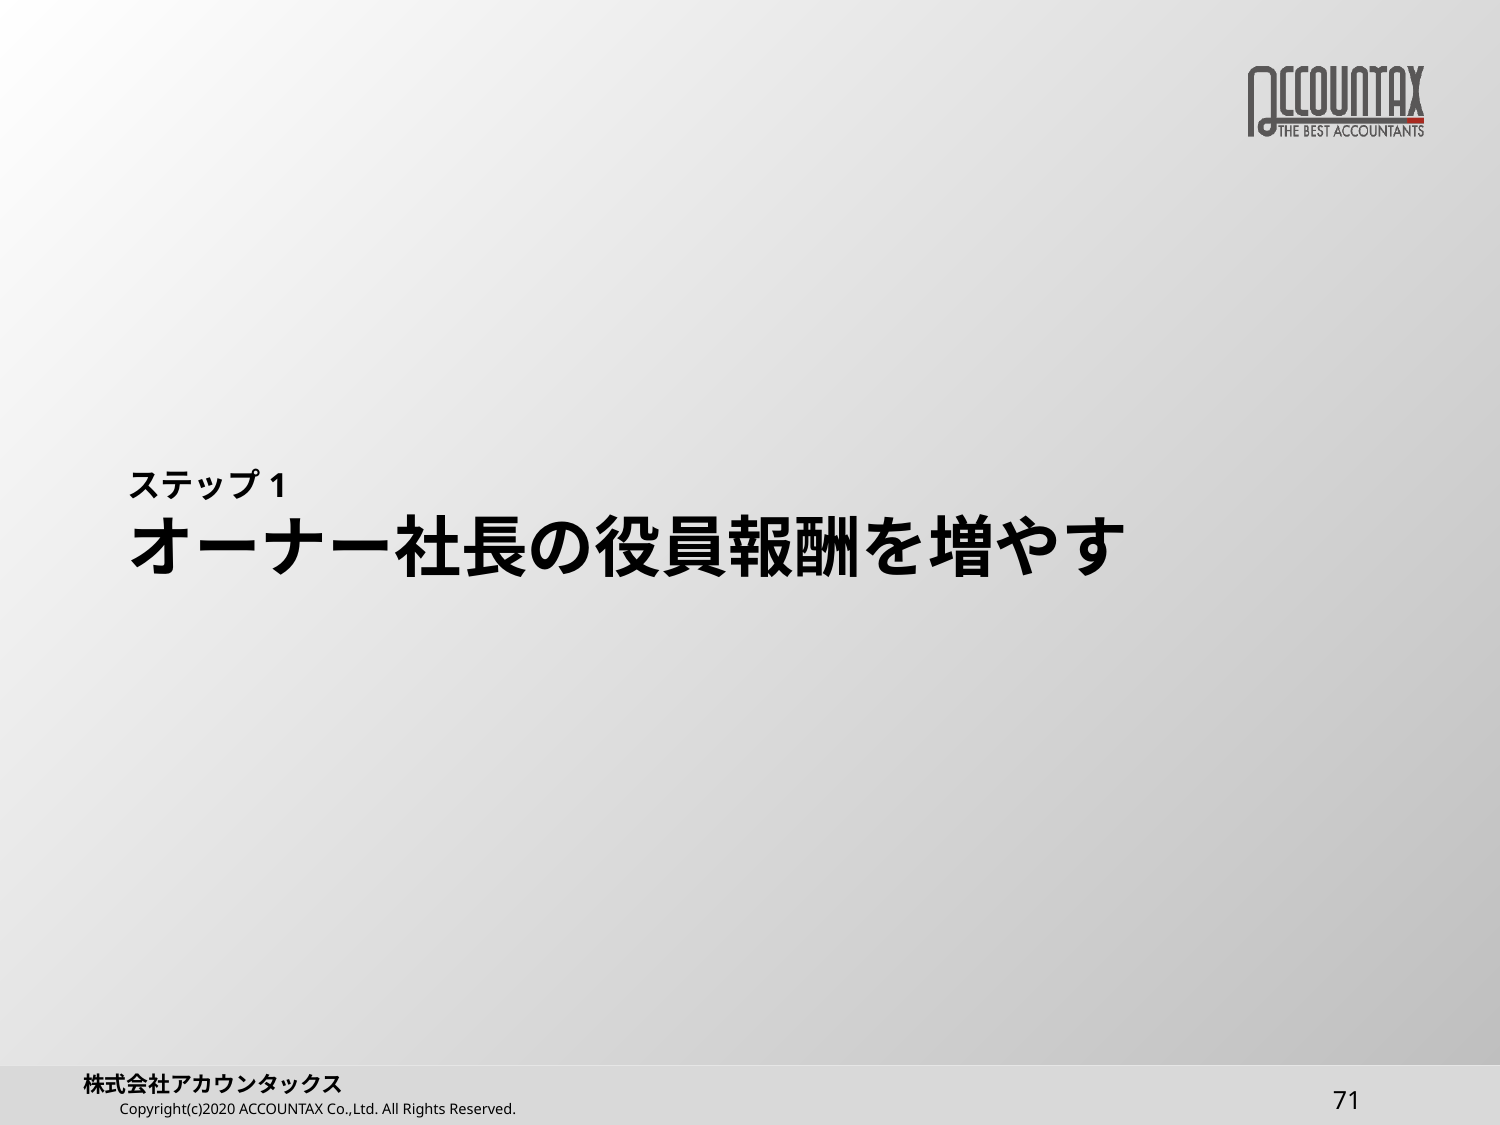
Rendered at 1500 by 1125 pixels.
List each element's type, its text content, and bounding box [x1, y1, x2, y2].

text_box [0, 0, 1500, 1065]
slide_number 71 [1269, 1077, 1425, 1125]
picture [1247, 66, 1424, 137]
title ステップ1 オーナー社長の役員報酬を増やす [112, 404, 1388, 646]
